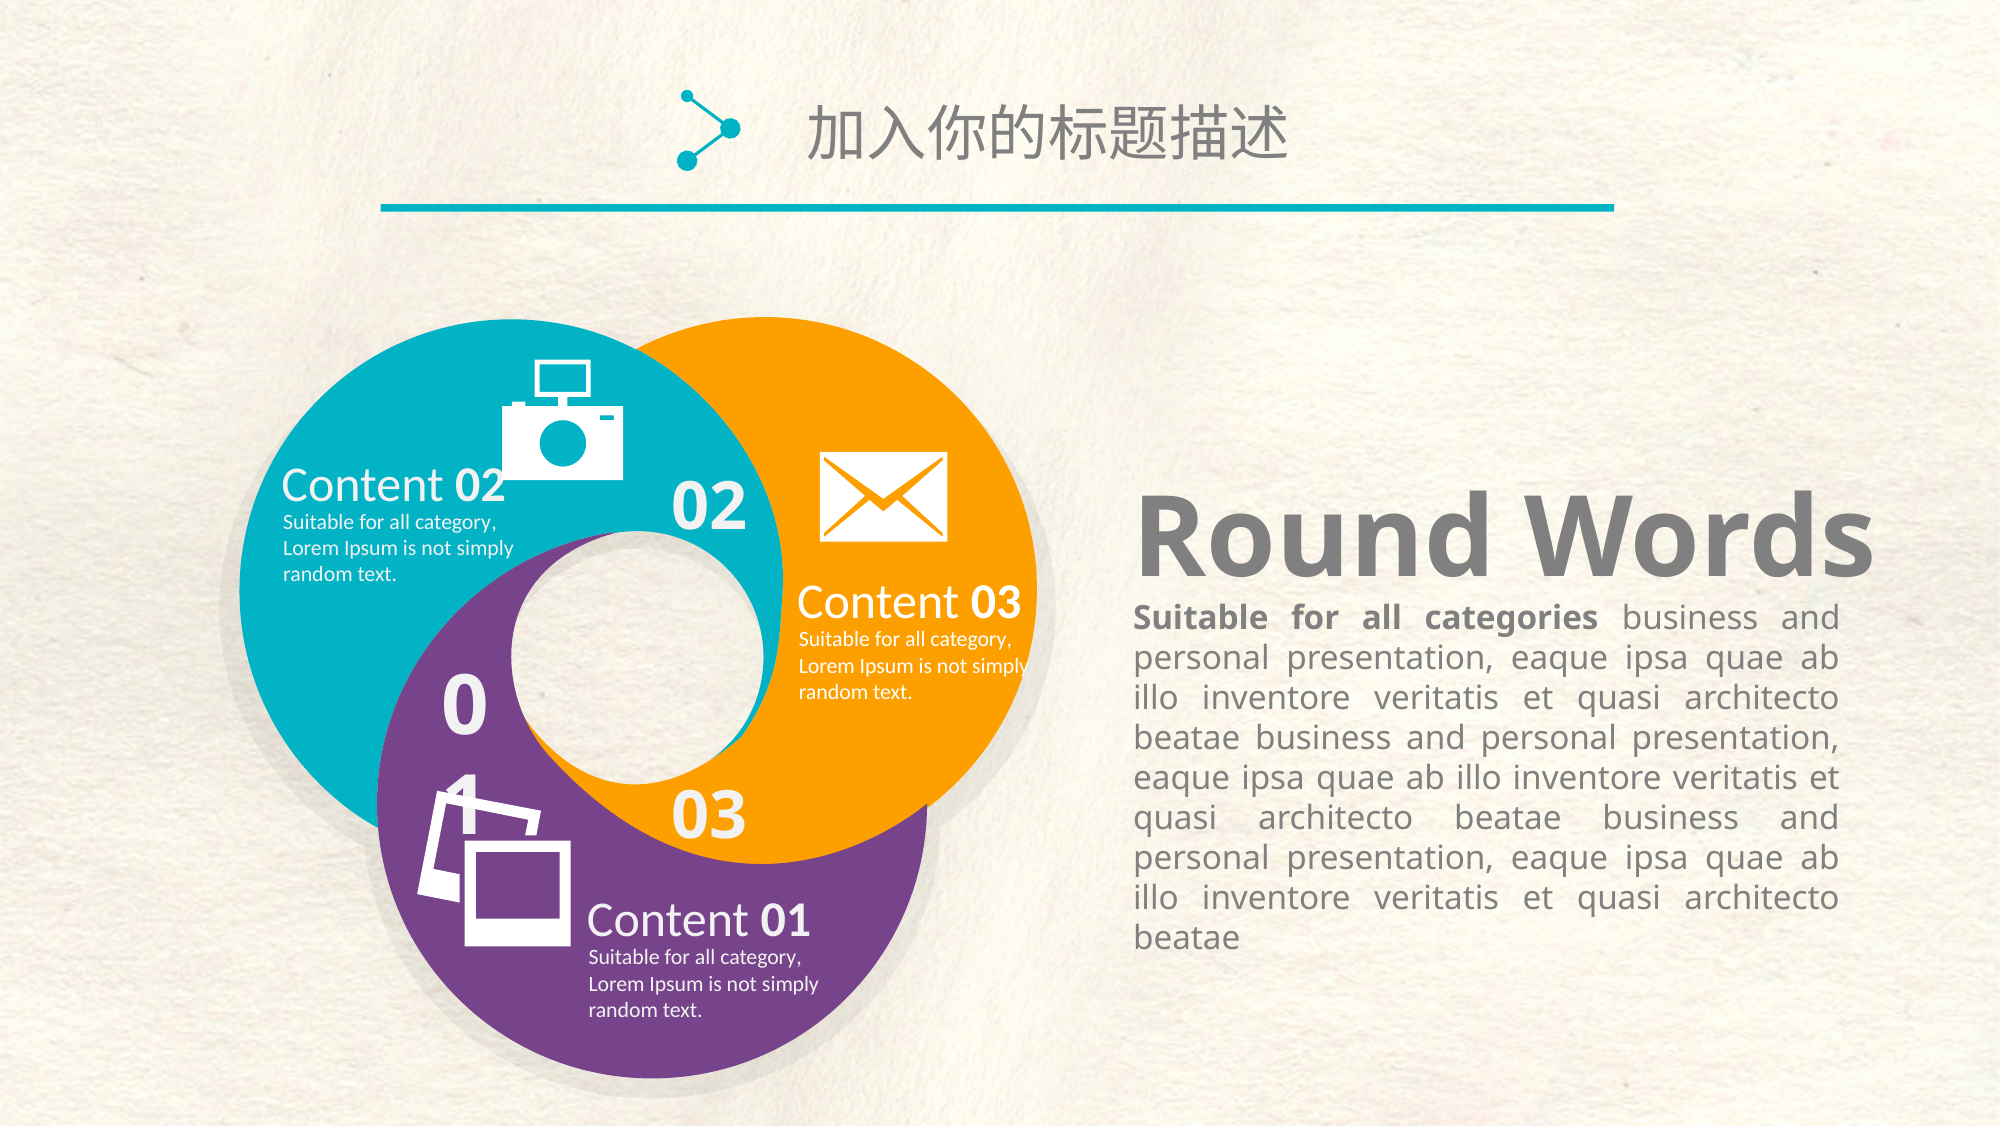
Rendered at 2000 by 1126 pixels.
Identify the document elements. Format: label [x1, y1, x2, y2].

picture [0, 0, 2000, 1126]
text_box [380, 86, 1615, 212]
text_box [218, 316, 1892, 1099]
